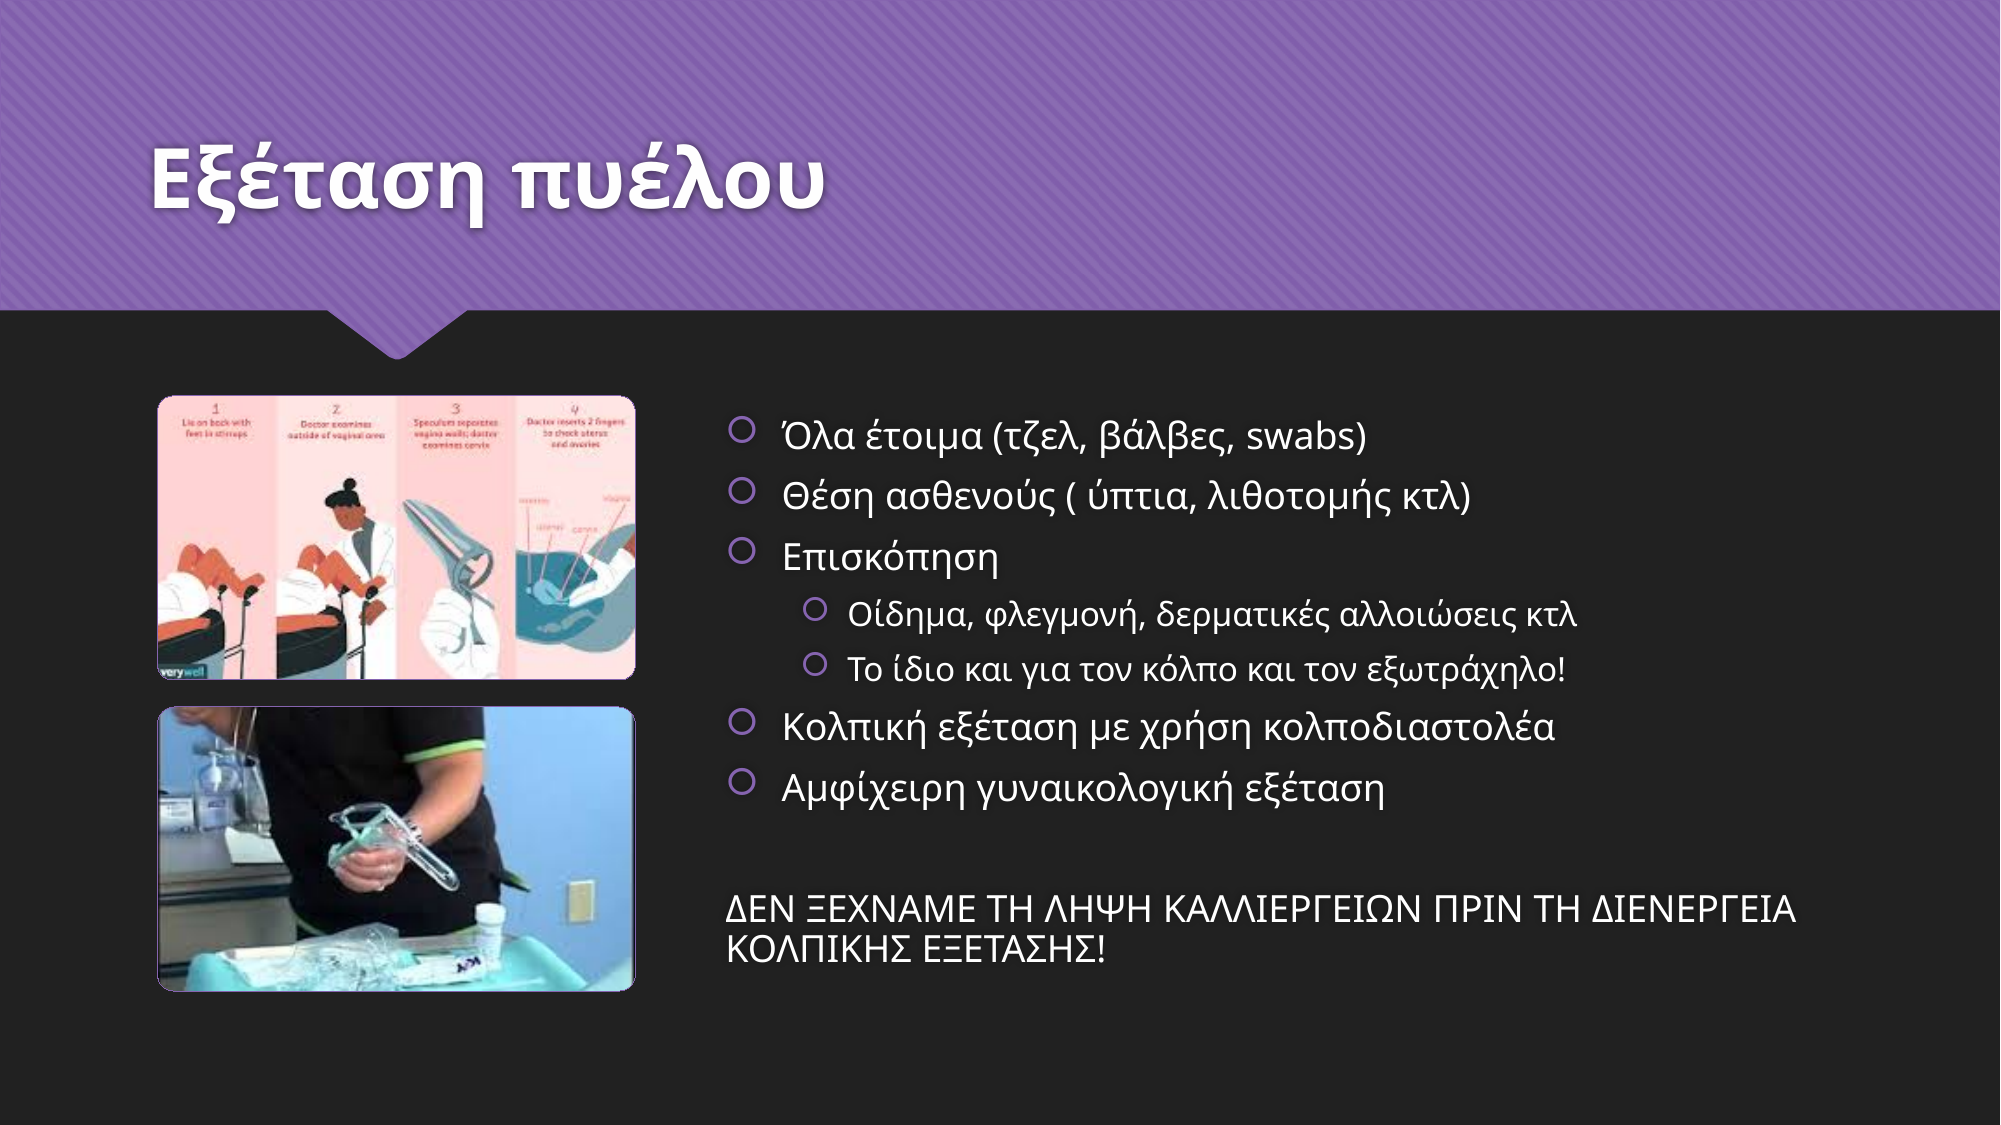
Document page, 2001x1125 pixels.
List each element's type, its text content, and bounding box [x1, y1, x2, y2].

title Εξέταση πυέλου [132, 73, 1868, 233]
list Όλα έτοιμα (τζελ, βάλβες, swabs) Θέση ασθενούς ( ύπτια, λιθοτομής κτλ) Επισκόπηση Οίδημα, φλεγμονή, δερματικές αλλοιώσεις κτλ Το ίδιο και για τον κόλπο και τον εξωτράχηλο! Κολπική εξέταση με χρήση κολποδιαστολέα Αμφίχειρη γυναικολογική εξέταση ΔΕΝ ΞΕΧΝΑΜΕ ΤΗ ΛΗΨΗ ΚΑΛΛΙΕΡΓΕΙΩΝ ΠΡΙΝ ΤΗ ΔΙΕΝΕΡΓΕΙΑ ΚΟΛΠΙΚΗΣ ΕΞΕΤΑΣΗΣ! [710, 395, 1868, 992]
picture [157, 706, 636, 992]
picture [157, 395, 636, 681]
